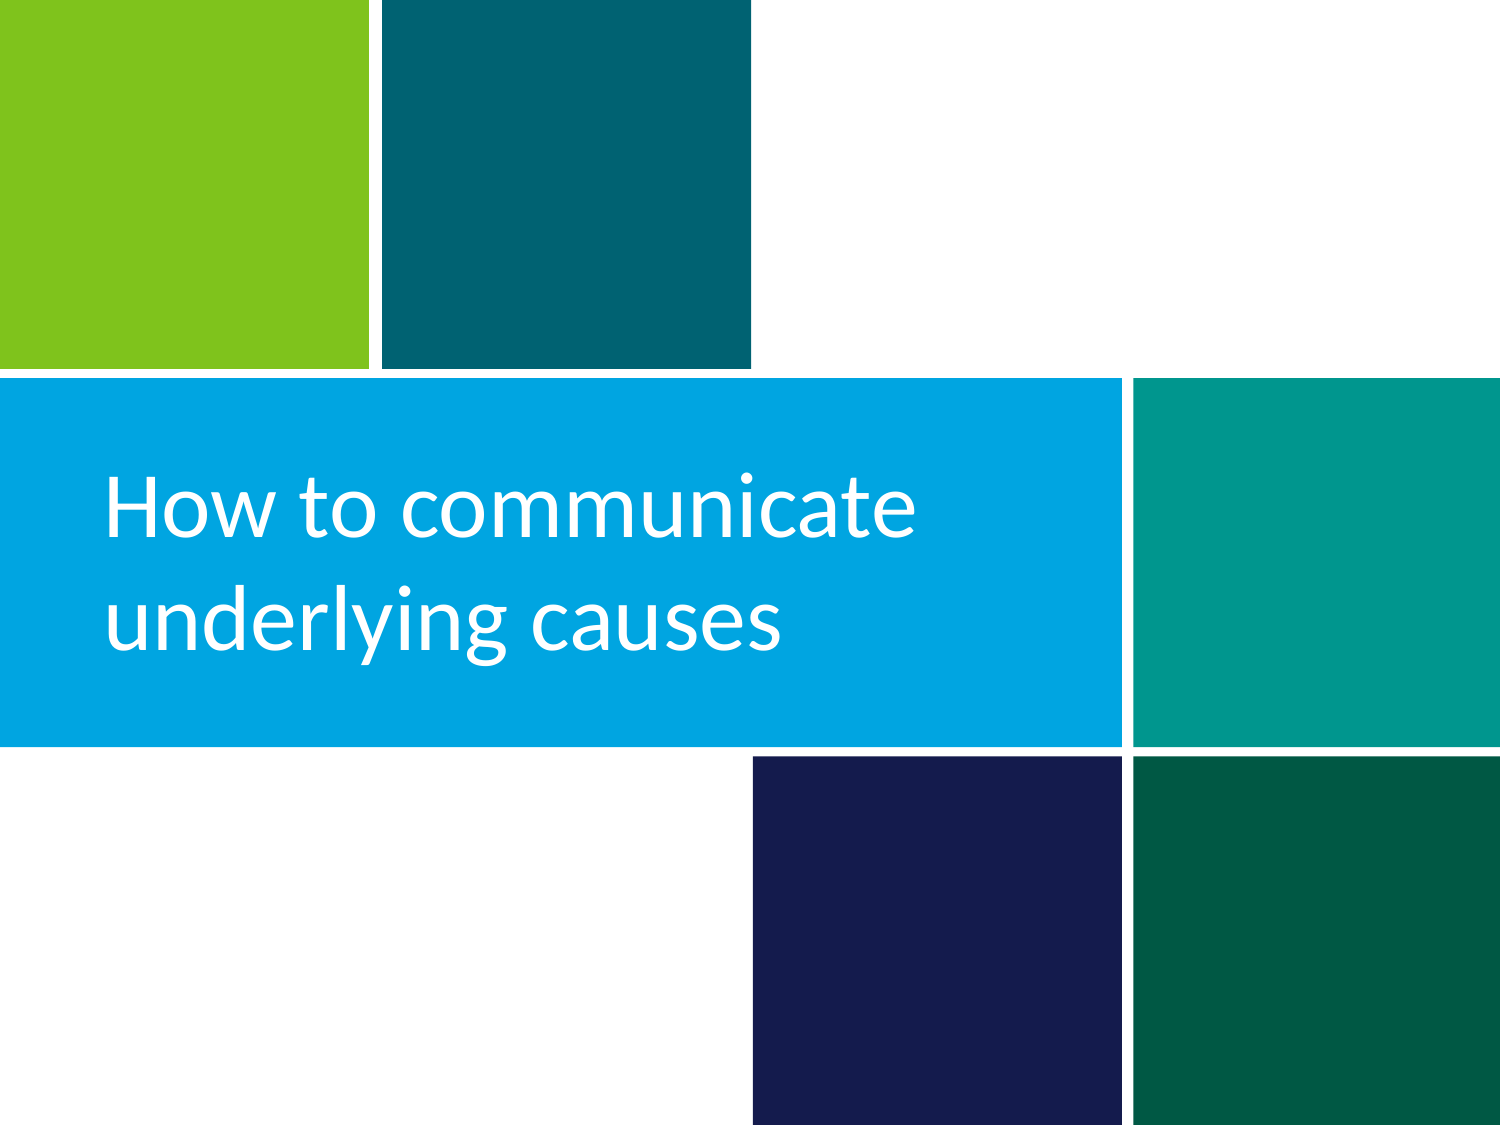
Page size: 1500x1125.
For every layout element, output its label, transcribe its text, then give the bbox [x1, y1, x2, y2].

title How to communicate underlying causes [103, 442, 1098, 671]
